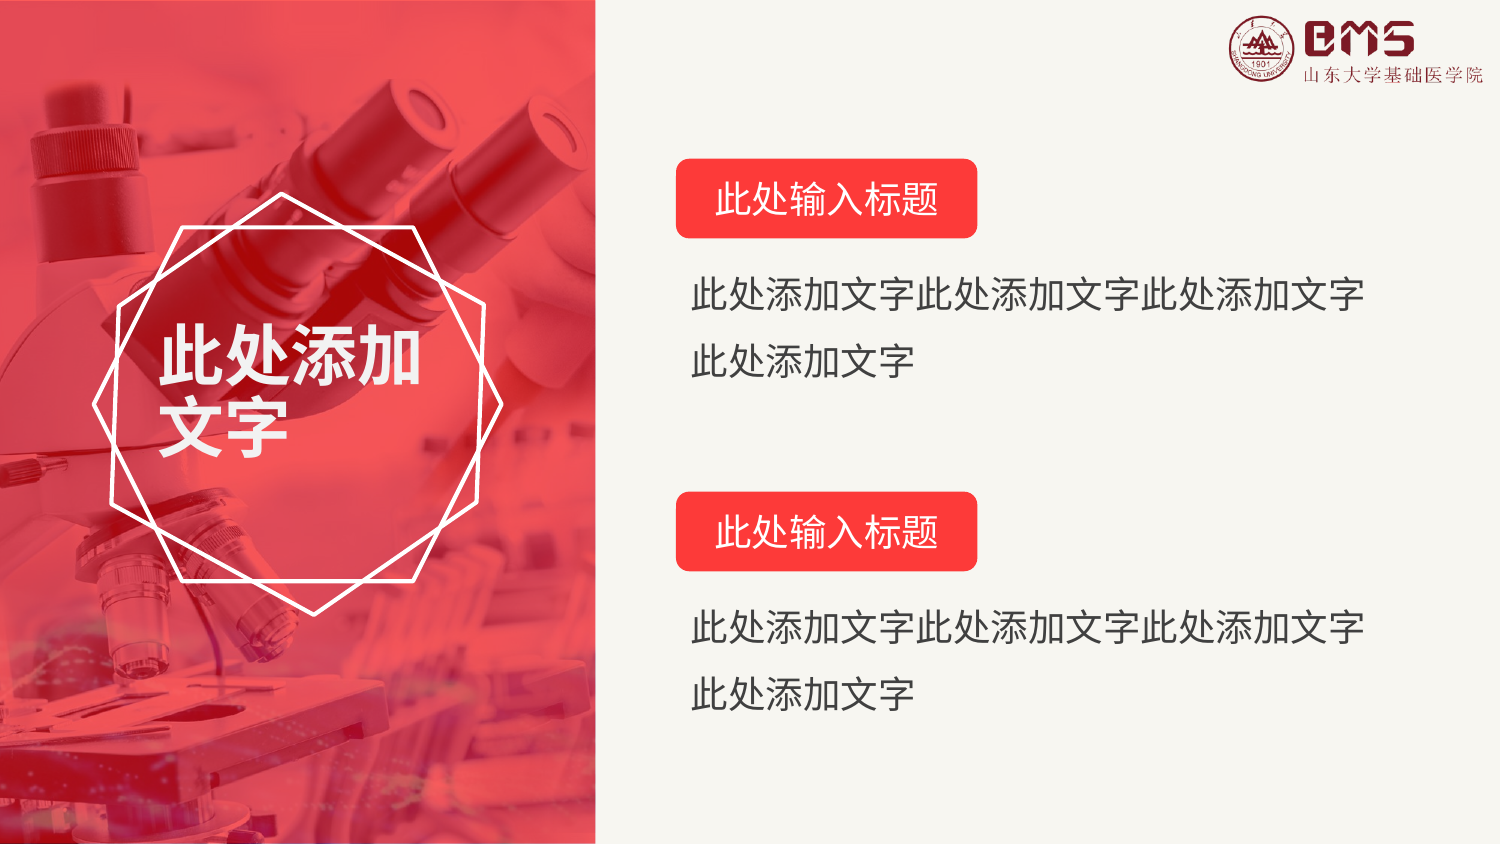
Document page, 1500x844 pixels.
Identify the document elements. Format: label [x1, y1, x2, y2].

picture [1210, 0, 1500, 116]
text_box [0, 0, 596, 844]
text_box [675, 158, 1420, 461]
text_box [675, 491, 1420, 795]
text_box [93, 227, 502, 582]
